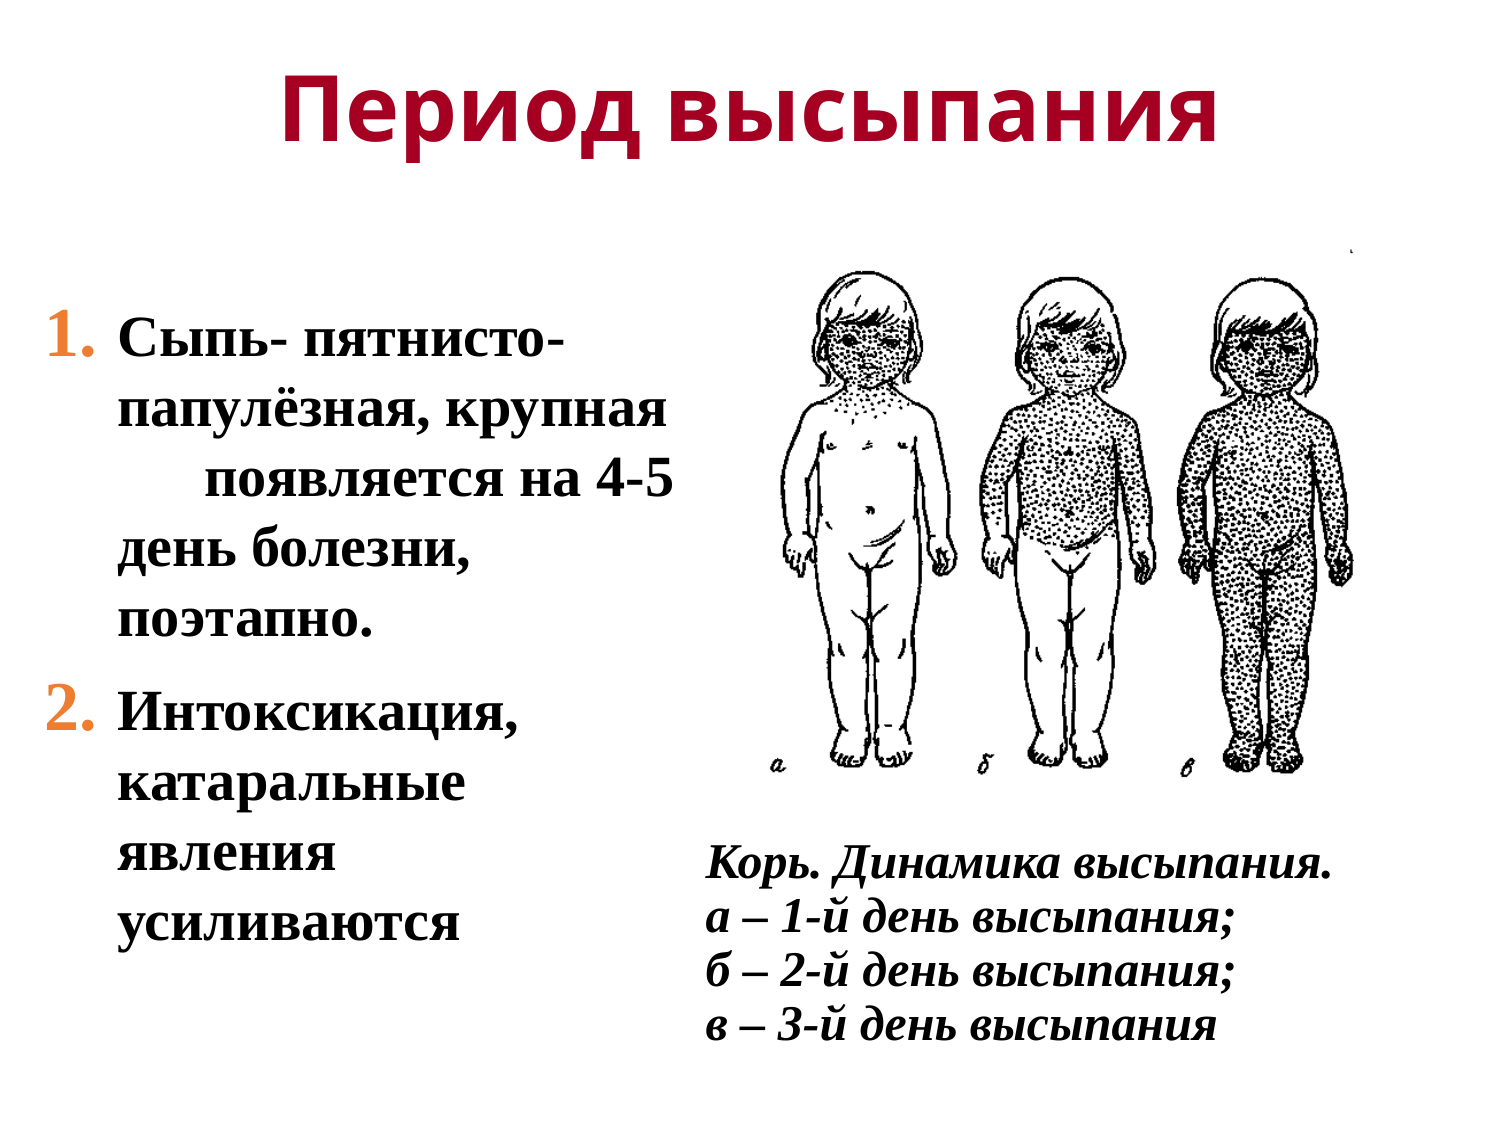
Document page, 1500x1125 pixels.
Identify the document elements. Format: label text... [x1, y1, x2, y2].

text_box Корь. Динамика высыпания. а – 1-й день высыпания; б – 2-й день высыпания; в – 3-й день высыпания [690, 827, 1459, 1059]
text_box [162, 424, 714, 511]
picture [714, 172, 1447, 795]
text_box Сыпь- пятнисто- папулёзная, крупная появляется на 4-5 день болезни, поэтапно. [29, 290, 714, 656]
text_box Интоксикация, катаральные явления усиливаются [29, 665, 680, 960]
text_box Период высыпания [171, 42, 1329, 168]
